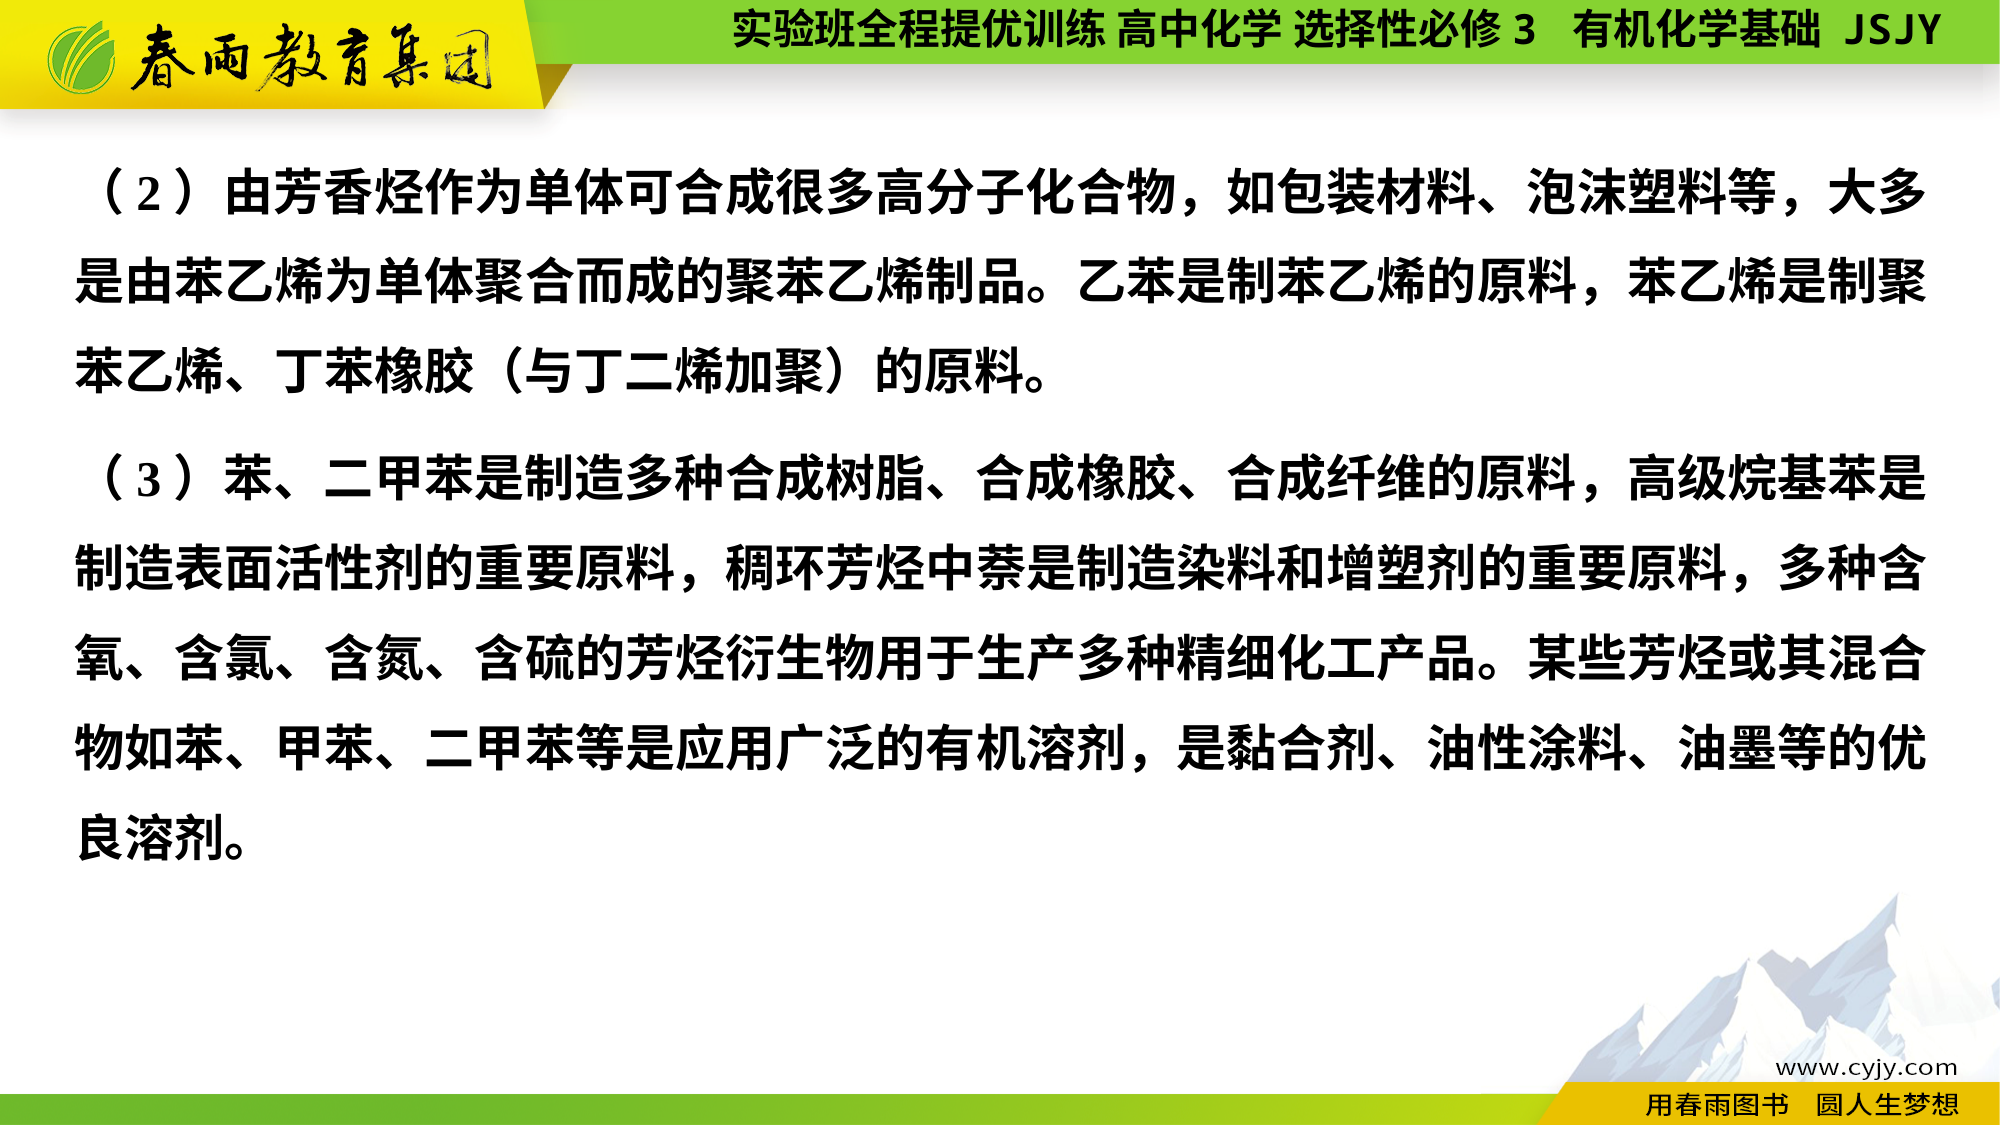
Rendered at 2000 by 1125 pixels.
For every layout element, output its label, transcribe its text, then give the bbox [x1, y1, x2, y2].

list （2）由芳香烃作为单体可合成很多高分子化合物，如包装材料、泡沫塑料等，大多是由苯乙烯为单体聚合而成的聚苯乙烯制品。乙苯是制苯乙烯的原料，苯乙烯是制聚苯乙烯、丁苯橡胶（与丁二烯加聚）的原料。 （3）苯、二甲苯是制造多种合成树脂、合成橡胶、合成纤维的原料，高级烷基苯是制造表面活性剂的重要原料，稠环芳烃中萘是制造染料和增塑剂的重要原料，多种含氧、含氯、含氮、含硫的芳烃衍生物用于生产多种精细化工产品。某些芳烃或其混合物如苯、甲苯、二甲苯等是应用广泛的有机溶剂，是黏合剂、油性涂料、油墨等的优良溶剂。 [59, 122, 1944, 870]
picture [0, 0, 2000, 1125]
